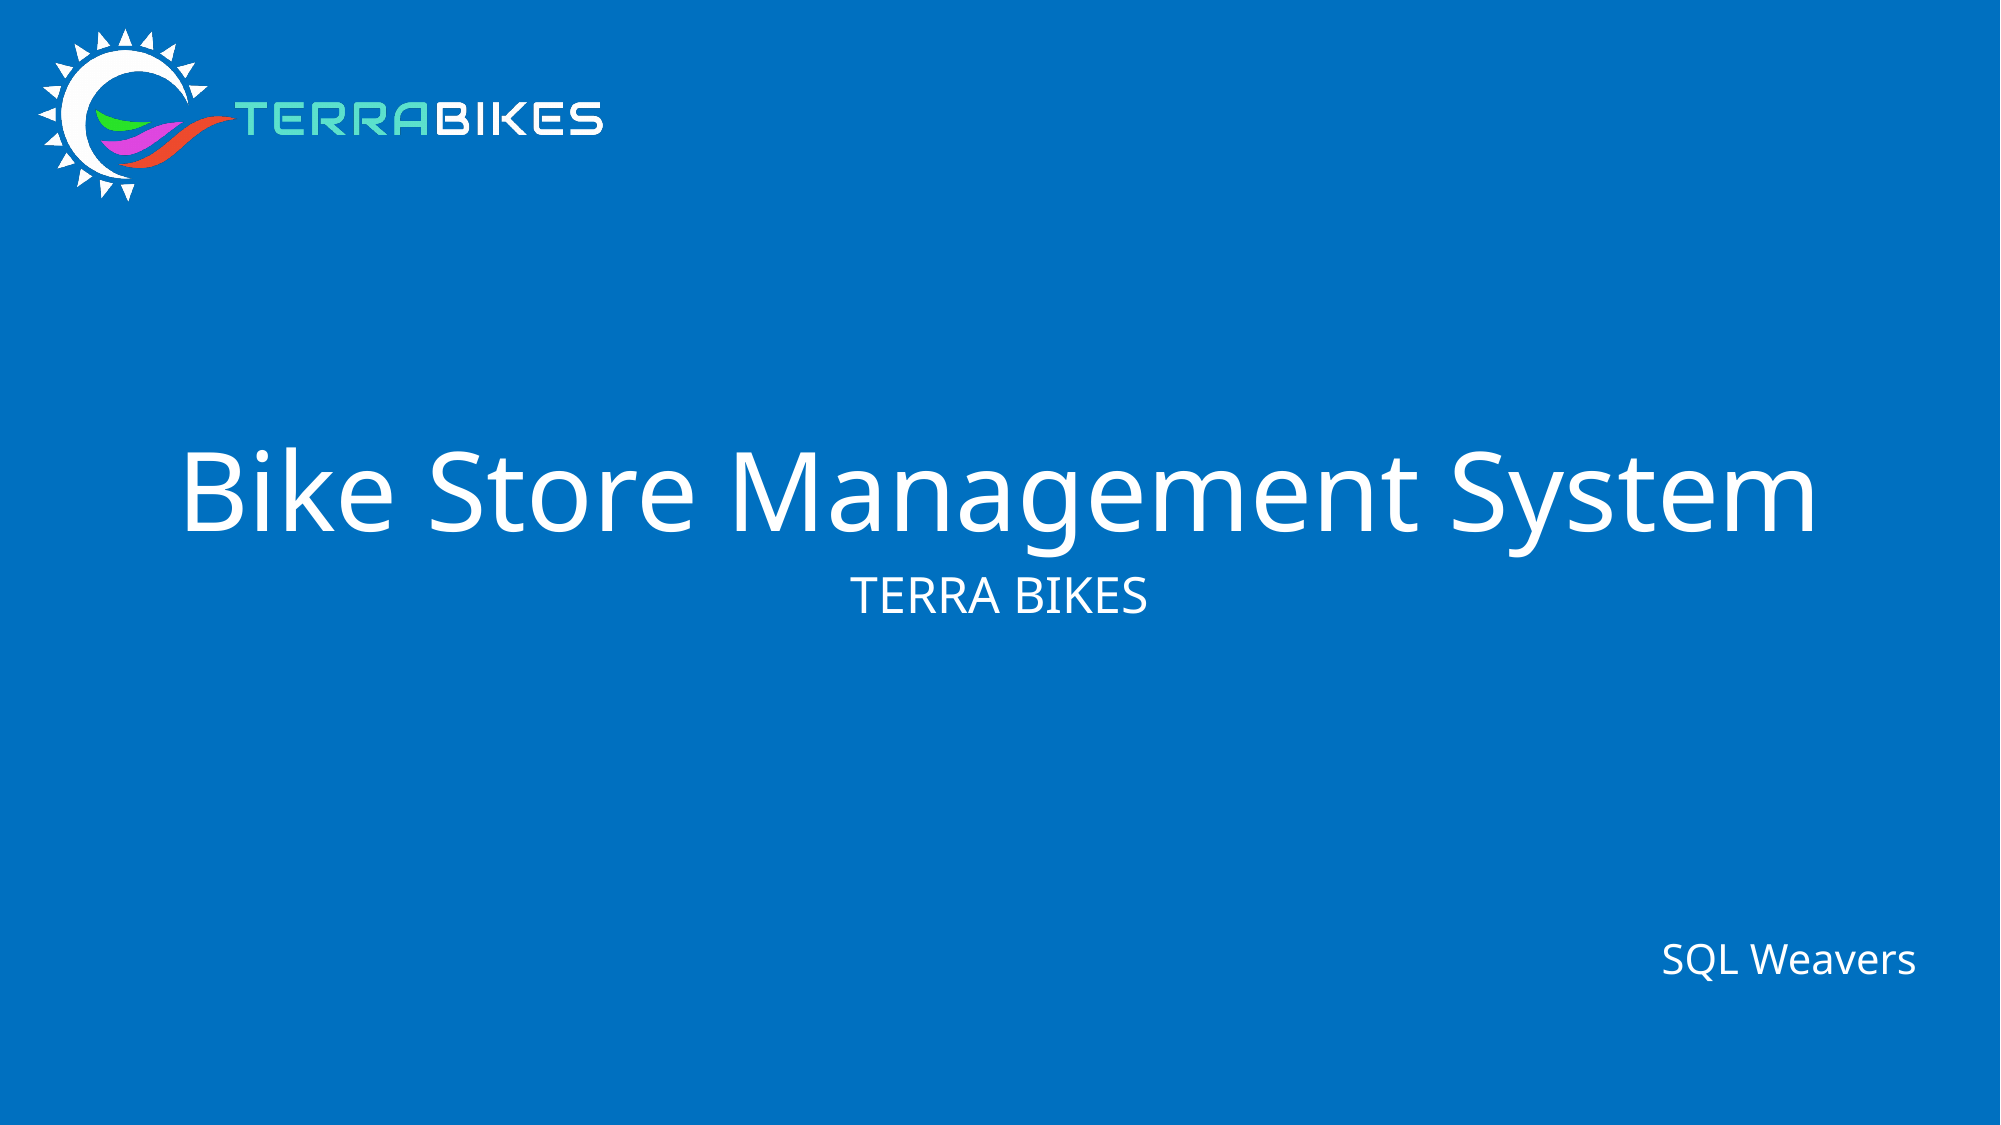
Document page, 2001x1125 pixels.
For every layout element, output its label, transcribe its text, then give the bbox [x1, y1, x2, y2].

title Bike Store Management System [139, 417, 1861, 563]
picture [32, 20, 613, 215]
text_box SQL Weavers [1568, 925, 1932, 991]
subtitle TERRA BIKES [249, 562, 1750, 835]
